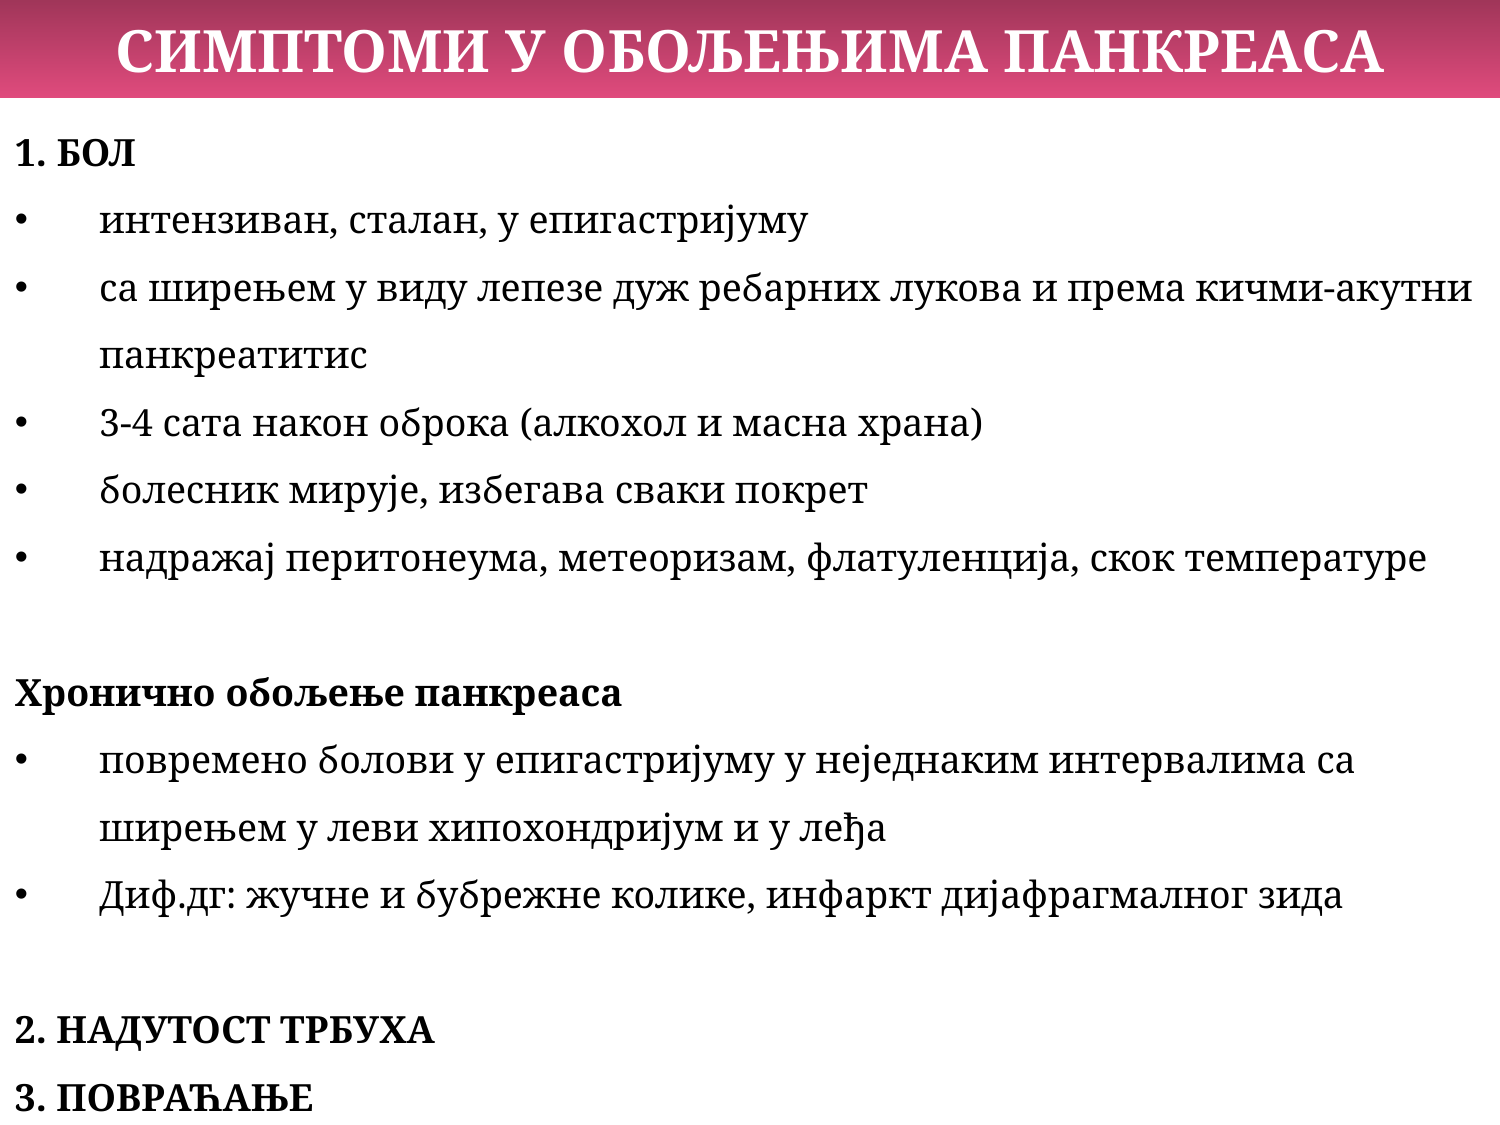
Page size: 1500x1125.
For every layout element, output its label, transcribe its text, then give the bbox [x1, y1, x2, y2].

text_box 1. БОЛ интензиван, сталан, у епигастријуму са ширењем у виду лепезе дуж ребарних лукова и према кичми-акутни панкреатитис 3-4 сата након оброка (алкохол и масна храна) болесник мирује, избегава сваки покрет надражај перитонеума, метеоризам, флатуленција, скок температуре Хронично обољење панкреаса повремено болови у епигастријуму у неједнаким интервалима са ширењем у леви хипохондријум и у леђа Диф.дг: жучне и бубрежне колике, инфаркт дијафрагмалног зида 2. НАДУТОСТ ТРБУХА 3. ПОВРАЋАЊЕ [0, 98, 1500, 1125]
text_box СИМПТОМИ У ОБОЉЕЊИМА ПАНКРЕАСА [0, 0, 1500, 98]
